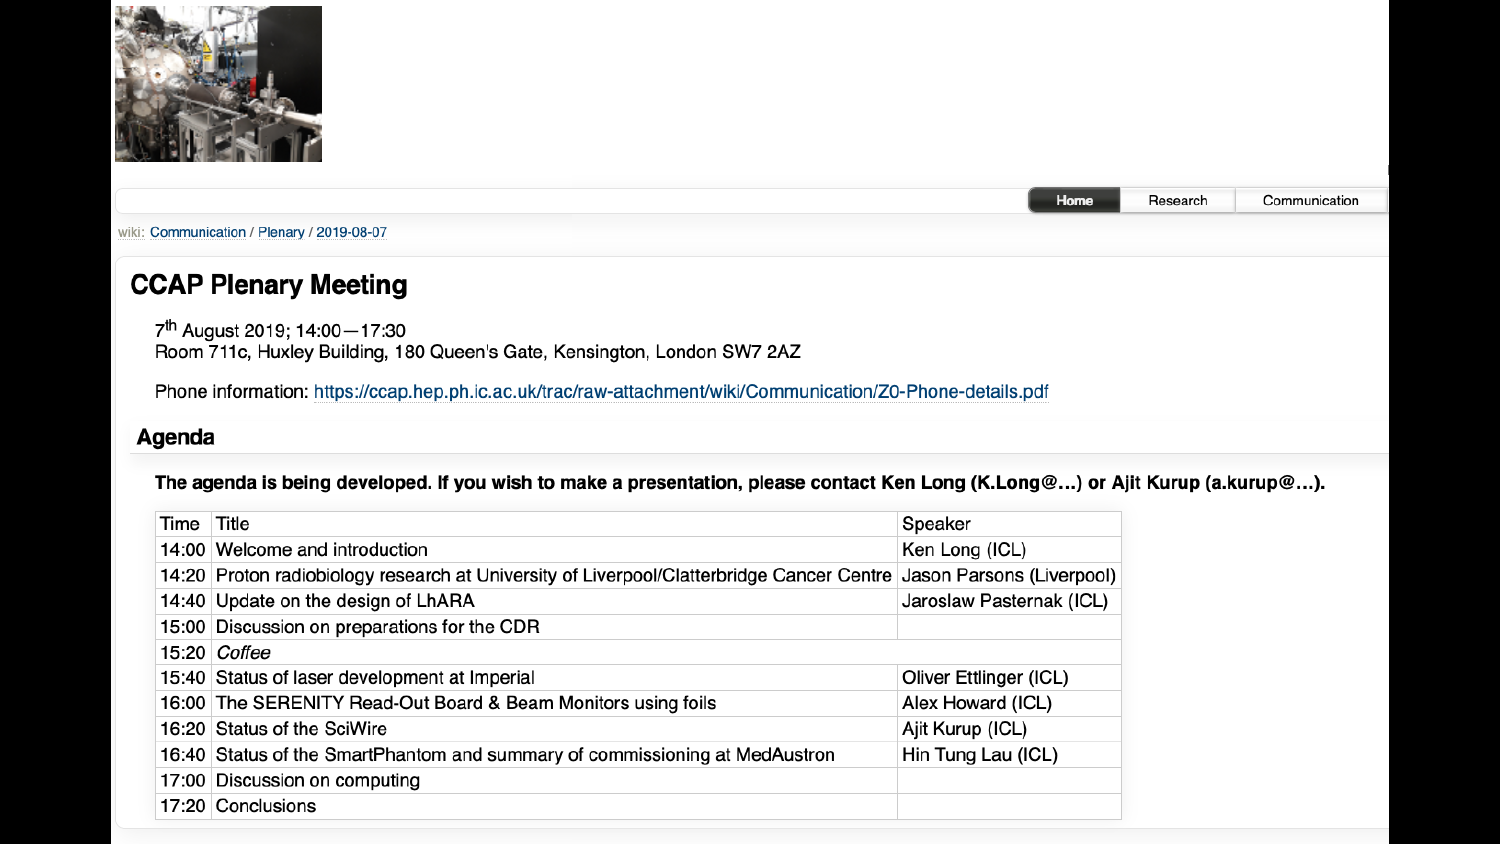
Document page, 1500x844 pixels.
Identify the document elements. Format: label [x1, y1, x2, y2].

picture [111, 0, 1389, 844]
